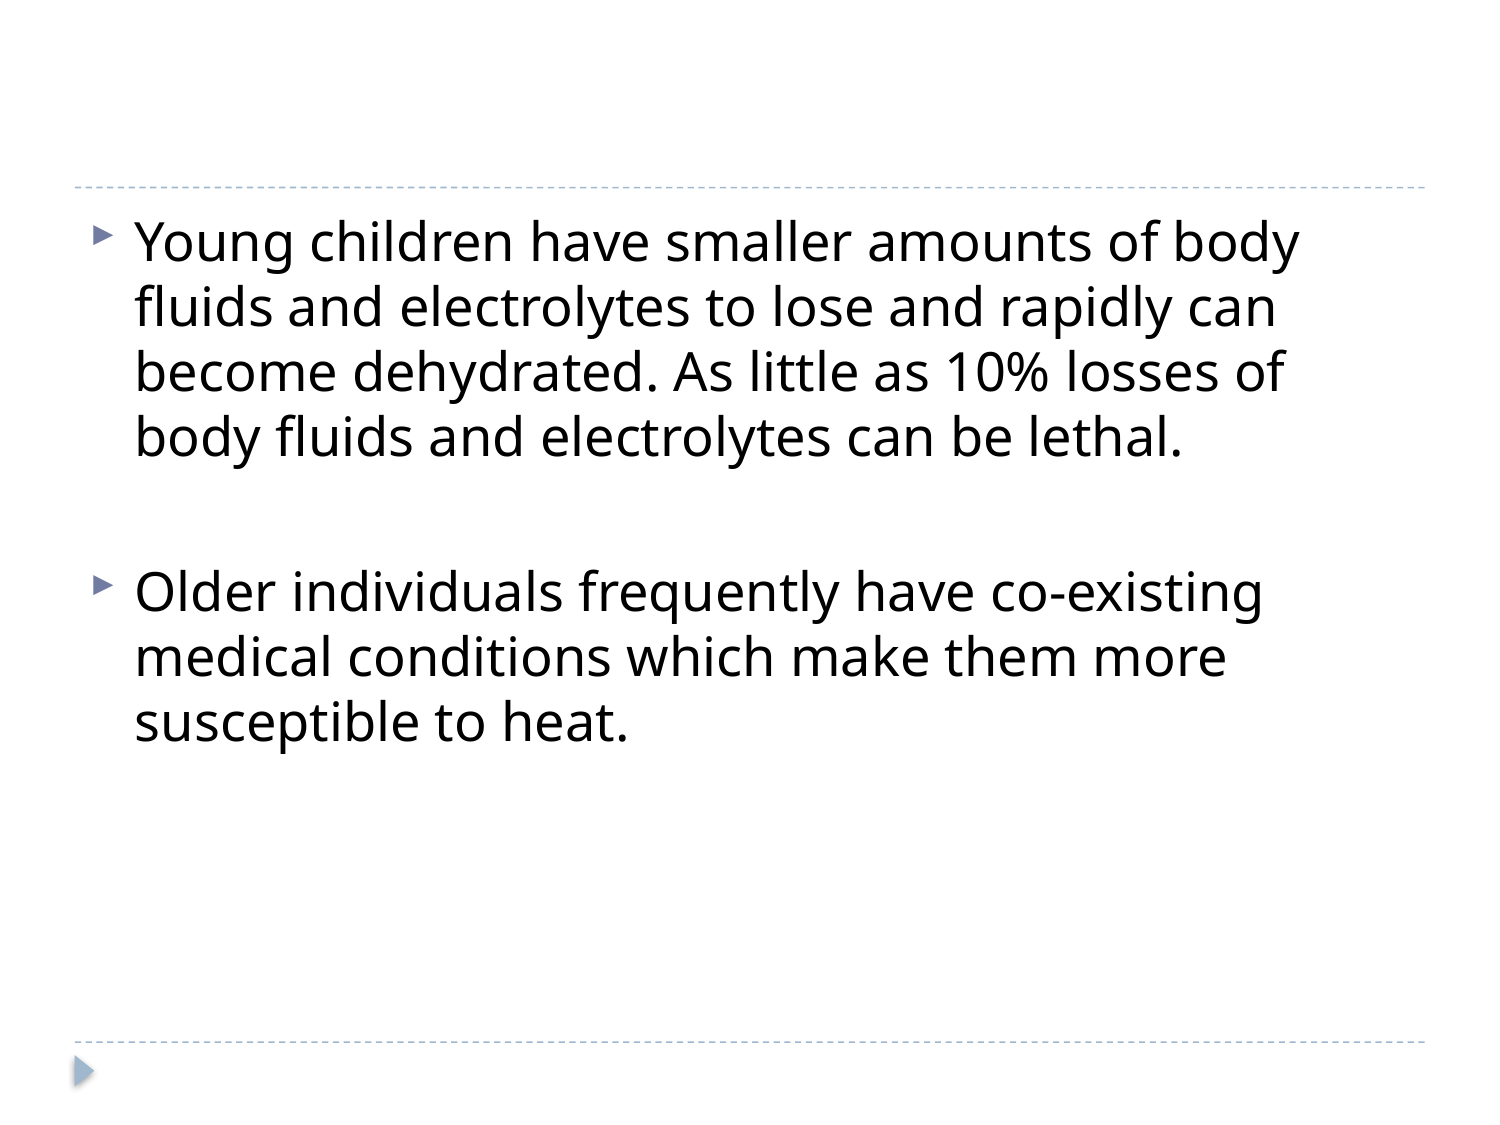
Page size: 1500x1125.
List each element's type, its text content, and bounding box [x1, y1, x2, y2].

list Young children have smaller amounts of body fluids and electrolytes to lose and rapidly can become dehydrated. As little as 10% losses of body fluids and electrolytes can be lethal. Older individuals frequently have co-existing medical conditions which make them more susceptible to heat. [75, 200, 1425, 1010]
